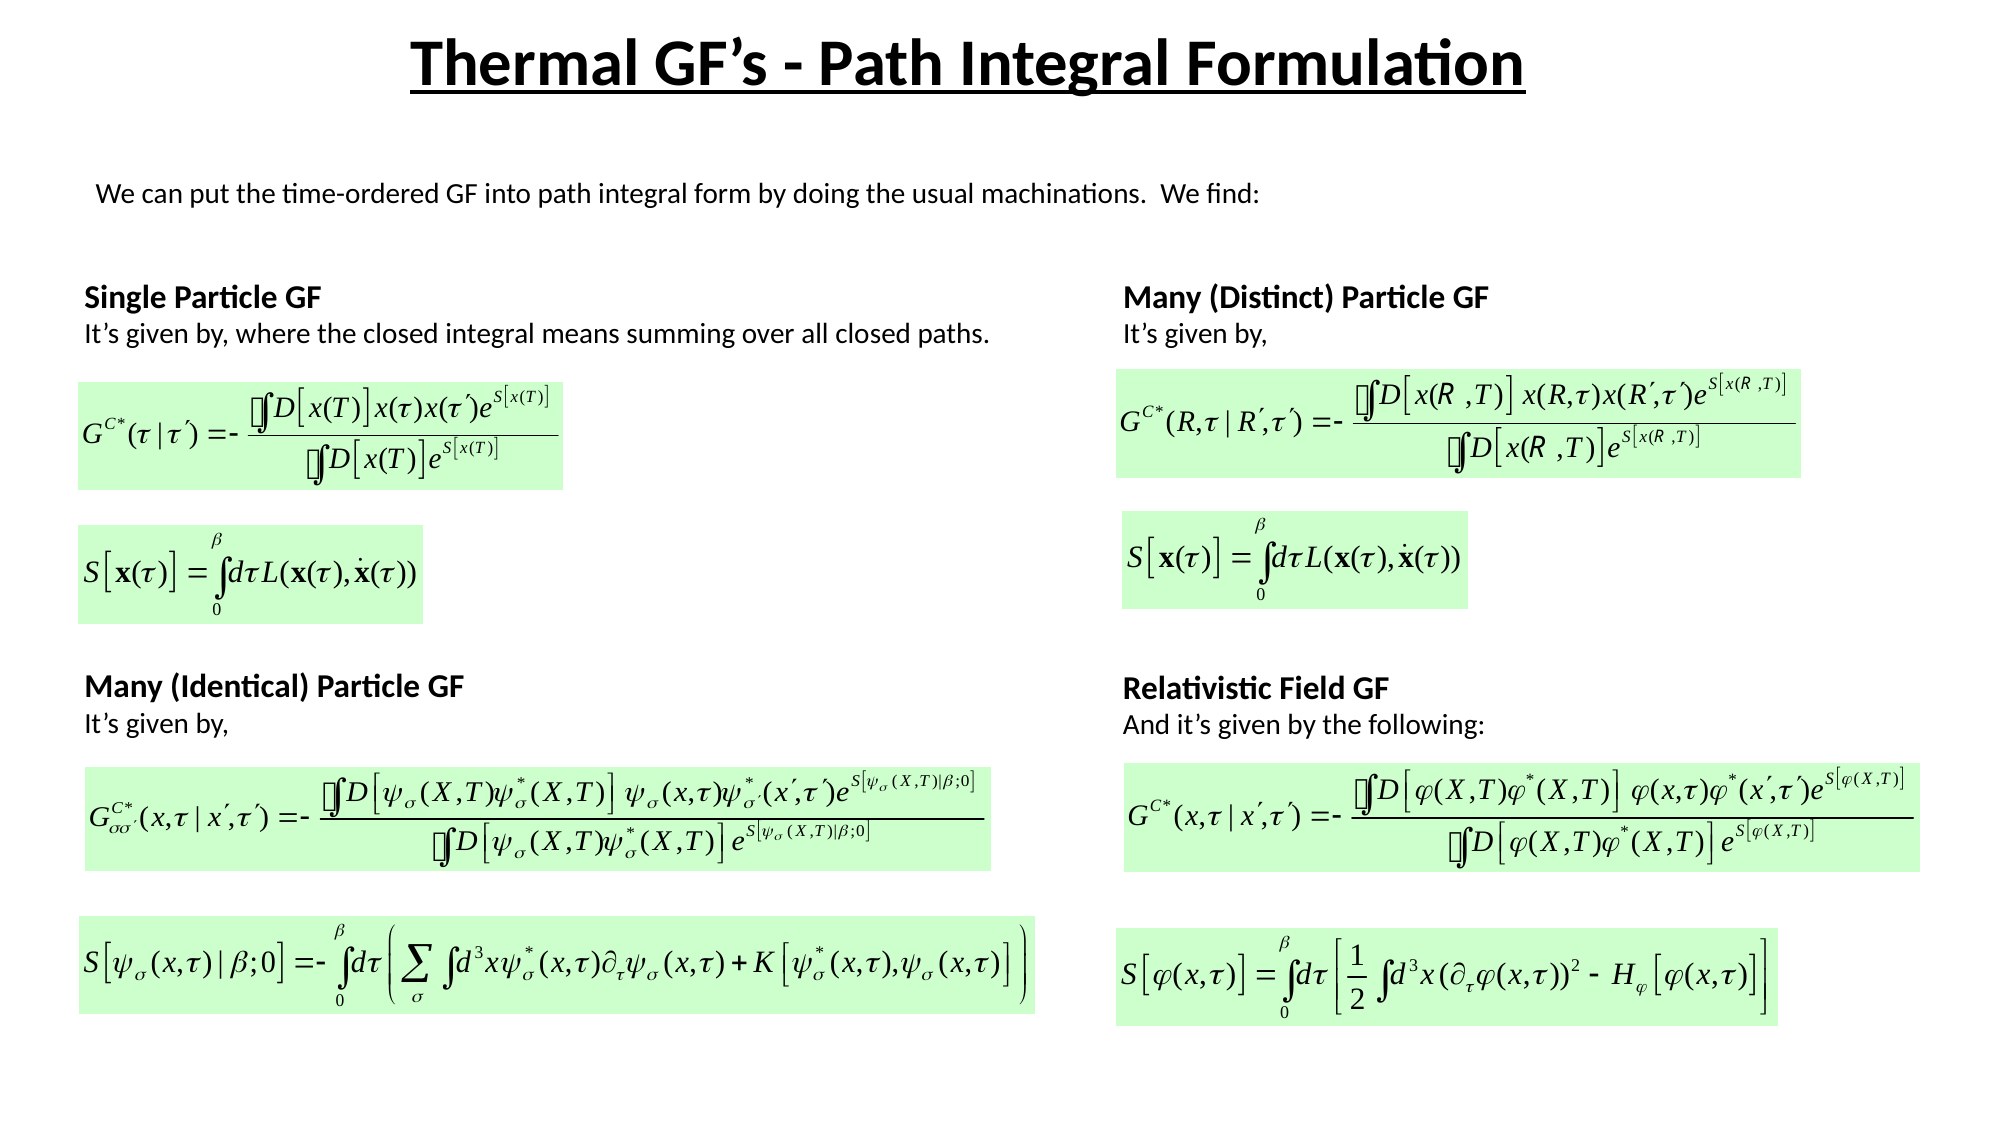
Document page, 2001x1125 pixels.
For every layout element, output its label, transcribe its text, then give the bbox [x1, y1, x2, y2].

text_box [78, 381, 564, 490]
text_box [1115, 368, 1801, 479]
text_box Relativistic Field GF And it’s given by the following: [1108, 658, 1501, 748]
text_box Single Particle GF It’s given by, where the closed integral means summing over all closed paths. [69, 267, 1006, 357]
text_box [1121, 510, 1468, 609]
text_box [78, 525, 424, 624]
text_box We can put the time-ordered GF into path integral form by doing the usual machinations. We find: [80, 166, 1374, 217]
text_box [84, 766, 991, 872]
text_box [1123, 763, 1921, 873]
text_box Thermal GF’s - Path Integral Formulation [395, 11, 1605, 107]
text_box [78, 915, 1036, 1014]
text_box Many (Identical) Particle GF It’s given by, [69, 657, 480, 747]
text_box Many (Distinct) Particle GF It’s given by, [1108, 267, 1505, 357]
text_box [1115, 927, 1779, 1027]
